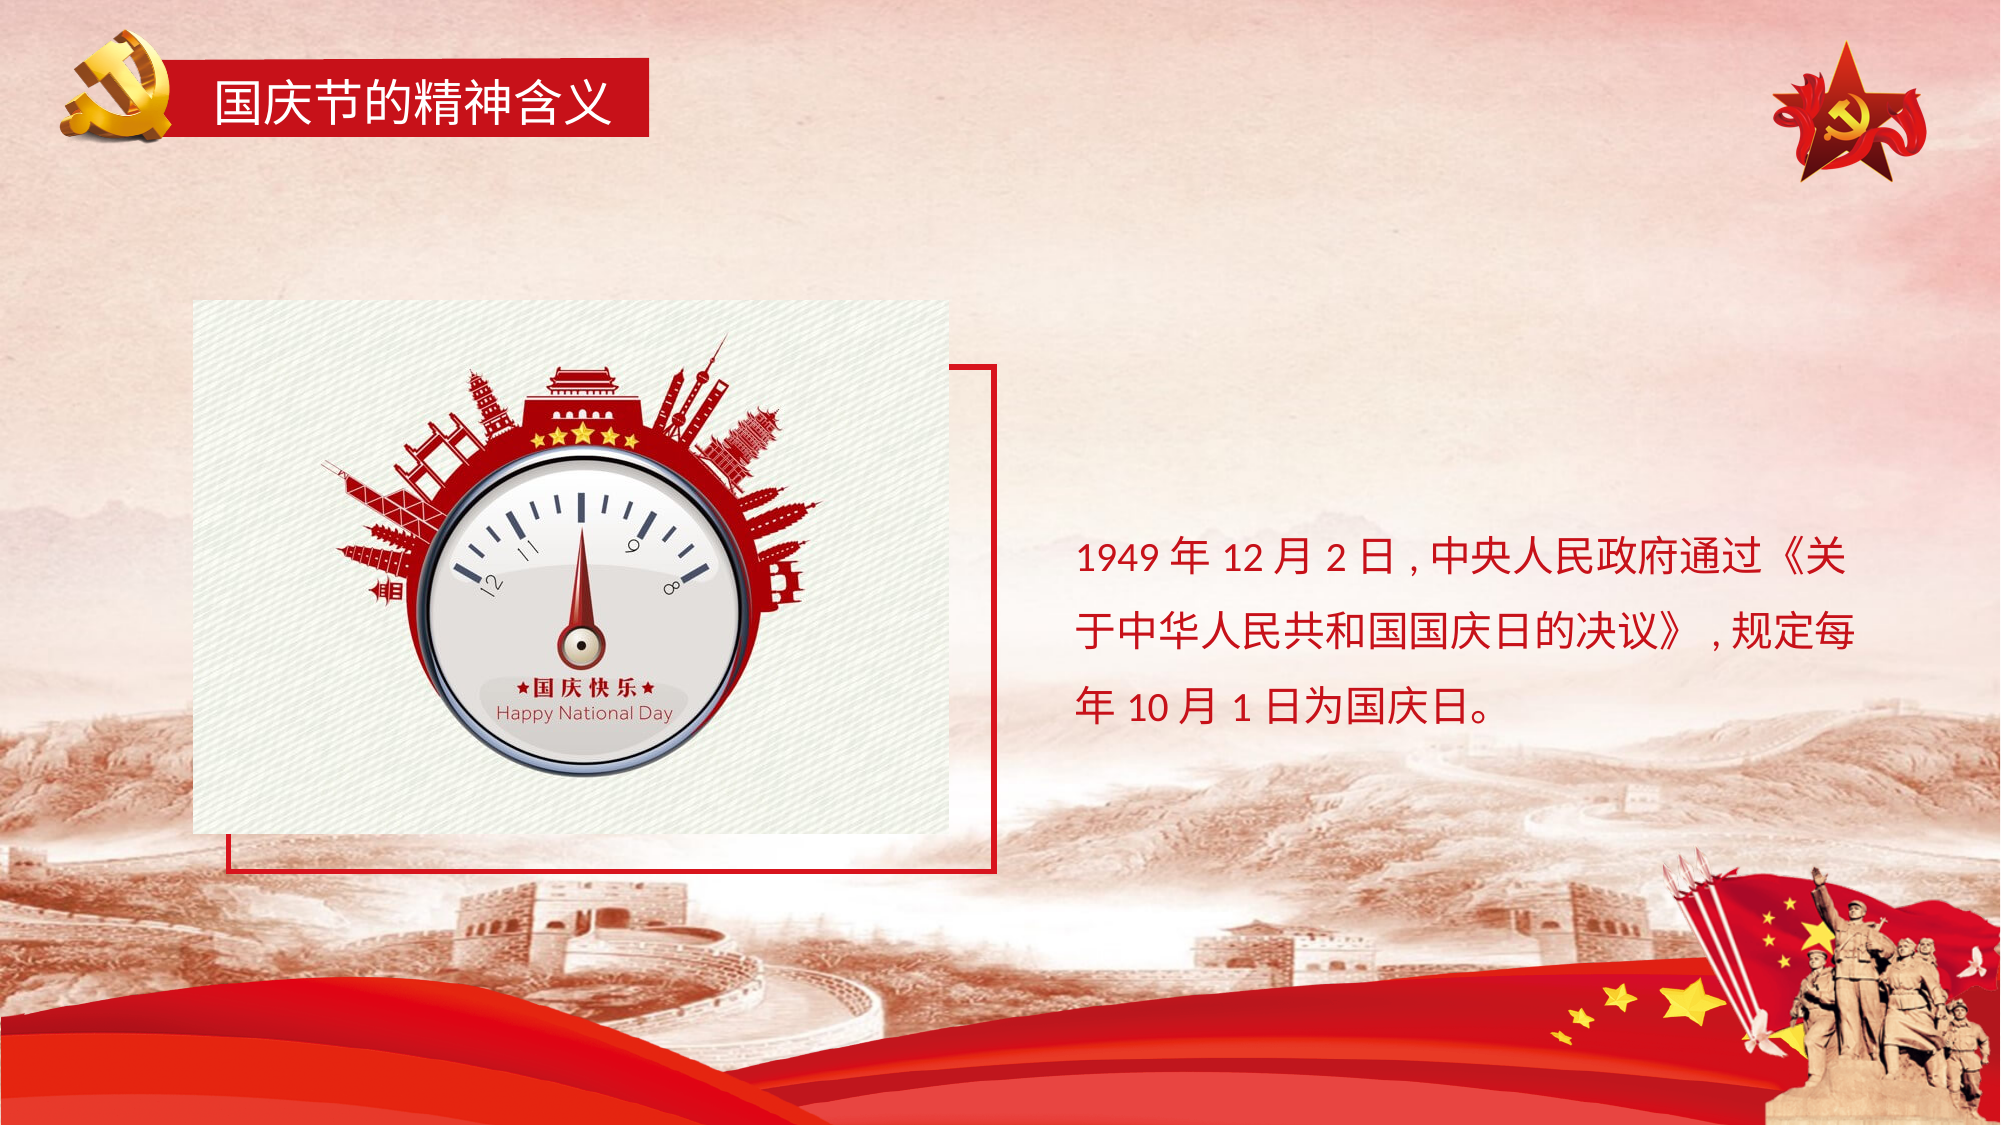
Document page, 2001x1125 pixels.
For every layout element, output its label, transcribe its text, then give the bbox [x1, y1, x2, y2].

picture [0, 0, 2001, 1125]
text_box [172, 56, 651, 138]
text_box [227, 366, 995, 872]
text_box 1949年12月2日,中央人民政府通过《关于中华人民共和国国庆日的决议》,规定每年10月1日为国庆日。 [1060, 497, 1894, 738]
text_box 国庆节的精神含义 [193, 54, 628, 137]
